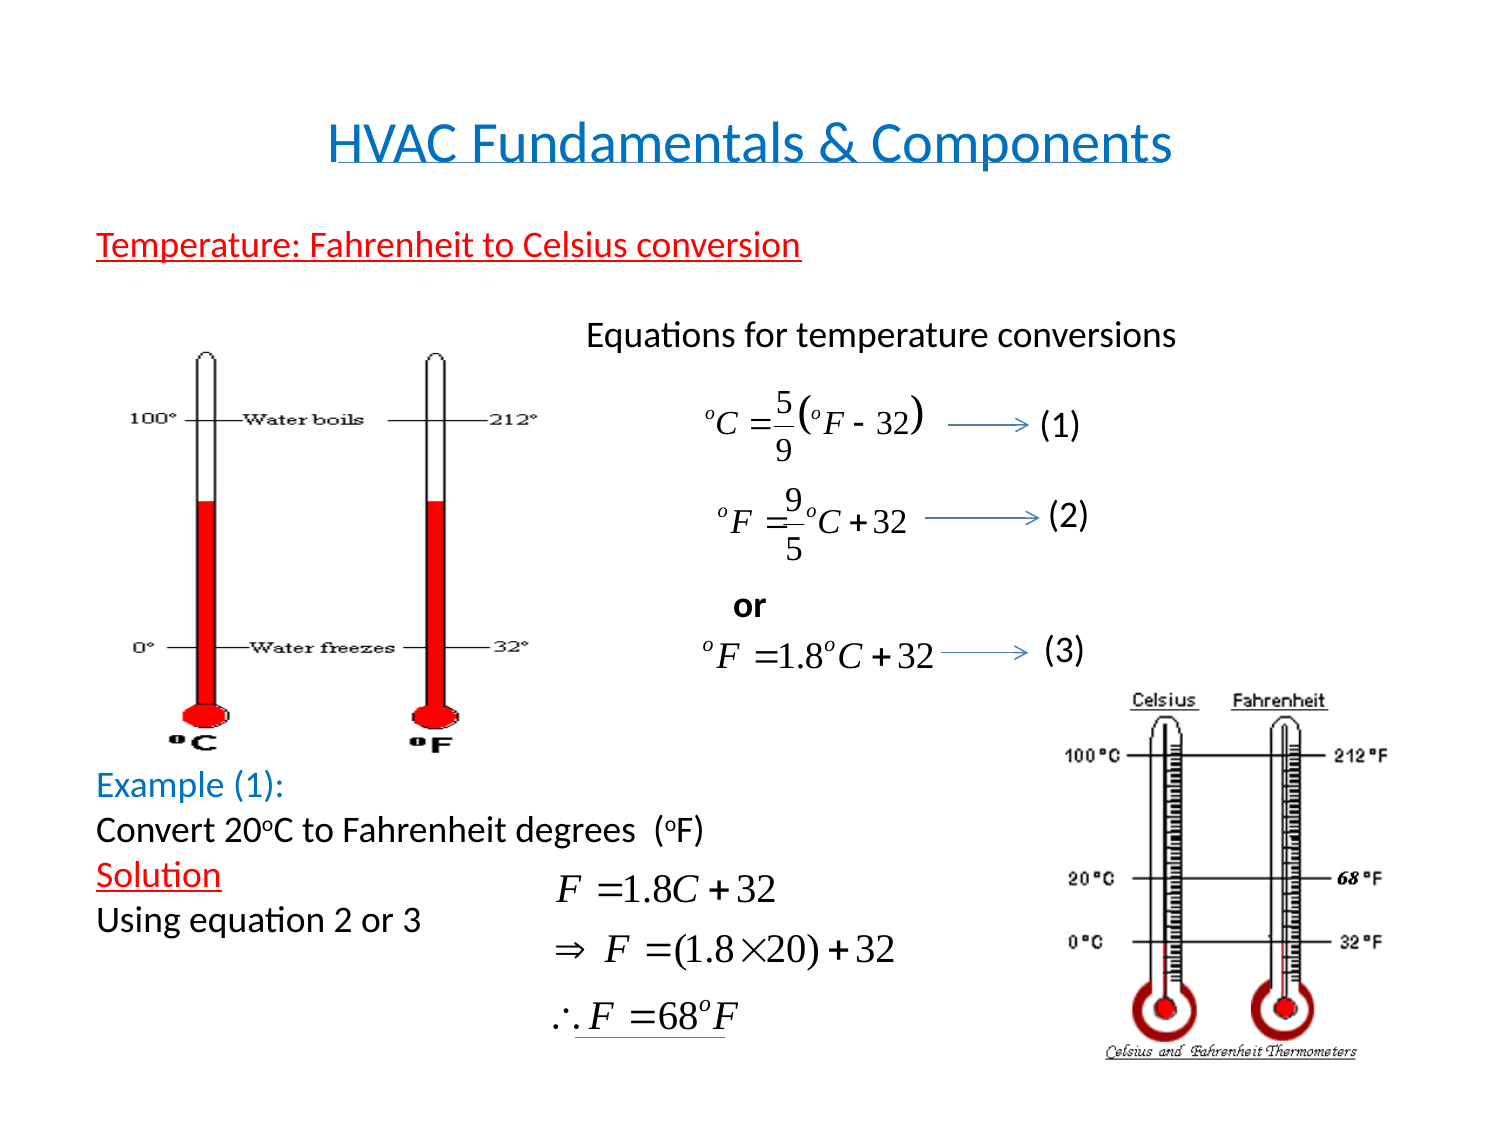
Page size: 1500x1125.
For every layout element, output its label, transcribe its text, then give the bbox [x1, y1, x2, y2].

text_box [712, 478, 913, 569]
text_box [696, 627, 941, 678]
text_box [548, 864, 902, 1038]
title HVAC Fundamentals & Components [75, 45, 1425, 233]
picture [1062, 687, 1394, 1068]
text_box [699, 381, 925, 469]
text_box Temperature: Fahrenheit to Celsius conversion Equations for temperature conversions (1) (2) or (3) Example (1): Convert 20oC to Fahrenheit degrees (oF) Solution Using equation 2 or 3 [81, 212, 1419, 1125]
picture [112, 319, 563, 767]
